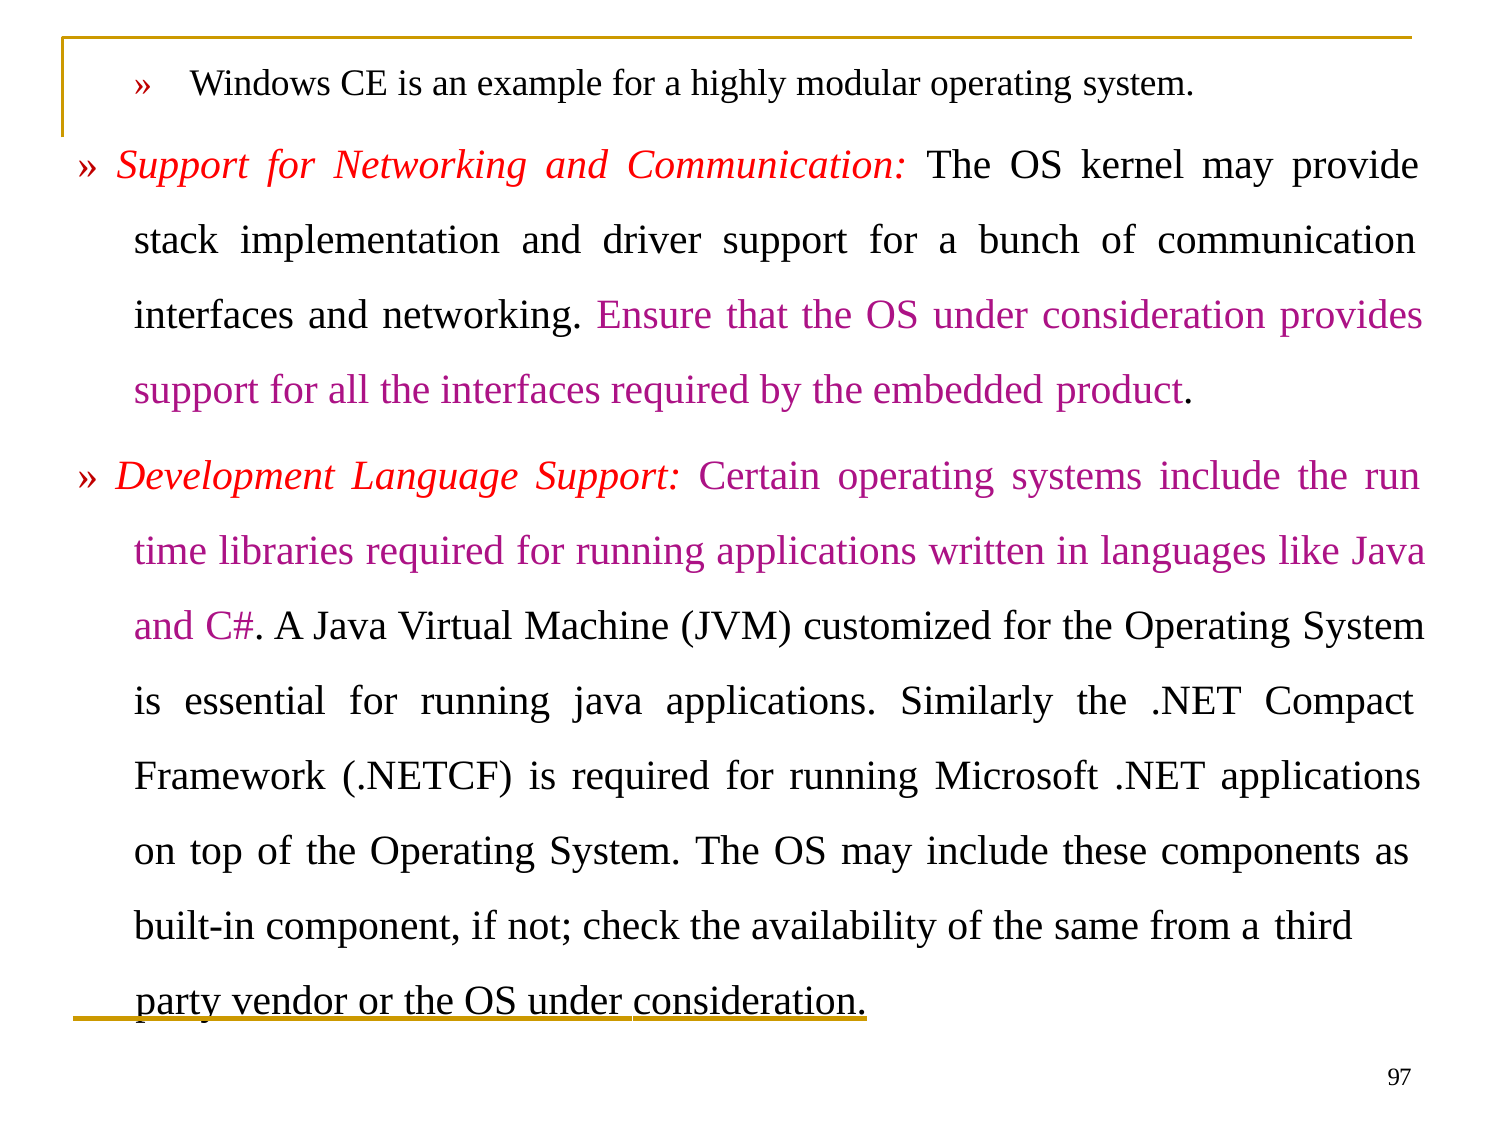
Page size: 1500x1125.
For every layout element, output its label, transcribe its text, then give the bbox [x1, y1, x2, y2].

slide_number 97 [1381, 1061, 1417, 1125]
text_box » Windows CE is an example for a highly modular operating system. [131, 55, 1198, 103]
text_box » Development Language Support: Certain operating systems include the run time libraries required for running applications written in languages like Java and C#. A Java Virtual Machine (JVM) customized for the Operating System is essential for running java applications. Similarly the .NET Compact Framework (.NETCF) is required for running Microsoft .NET applications on top of the Operating System. The OS may include these components as built-in component, if not; check the availability of the same from a third party vendor or the OS under consideration. [72, 420, 1438, 1023]
title » Support for Networking and Communication: The OS kernel may provide stack implementation and driver support for a bunch of communication interfaces and networking. Ensure that the OS under consideration provides support for all the interfaces required by the embedded product. [75, 110, 1438, 413]
